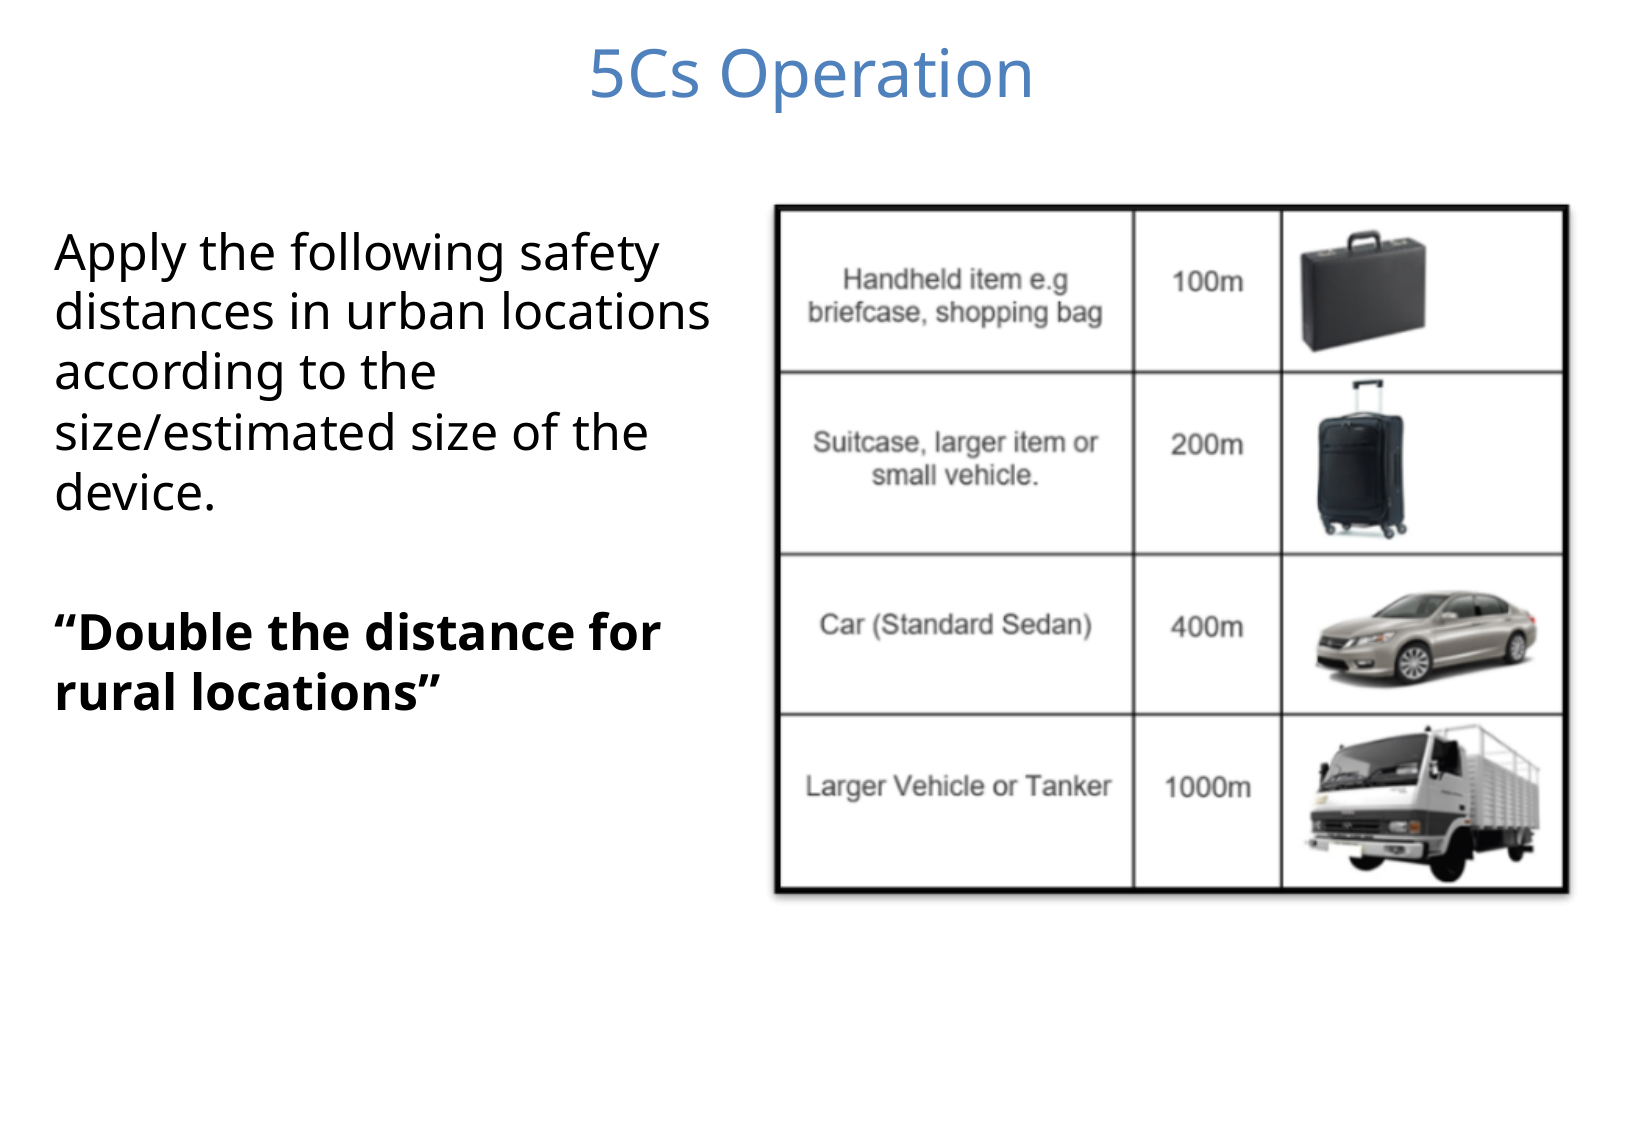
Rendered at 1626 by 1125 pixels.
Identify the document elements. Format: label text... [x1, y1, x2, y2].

text_box 5Cs Operation [111, 7, 1514, 135]
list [759, 194, 1586, 913]
list Apply the following safety distances in urban locations according to the size/estimated size of the device. “Double the distance for rural locations” [40, 212, 754, 913]
